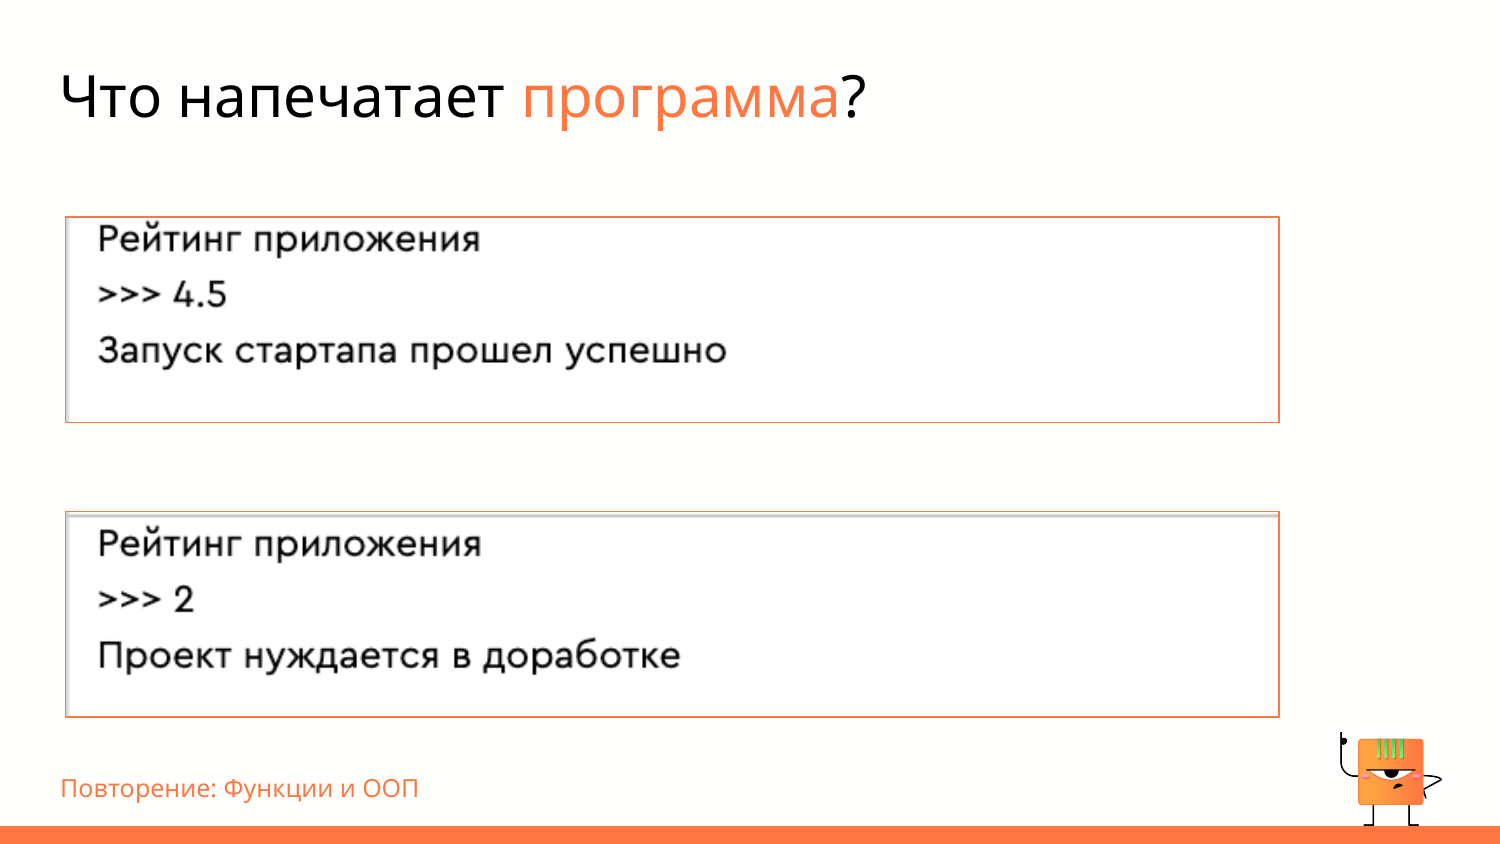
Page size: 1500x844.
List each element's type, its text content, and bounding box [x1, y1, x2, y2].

picture [65, 217, 1279, 423]
title Что напечатает программа? [59, 59, 1441, 150]
subtitle Повторение: Функции и ООП [60, 767, 1233, 813]
picture [65, 511, 1279, 717]
picture [1339, 732, 1442, 826]
